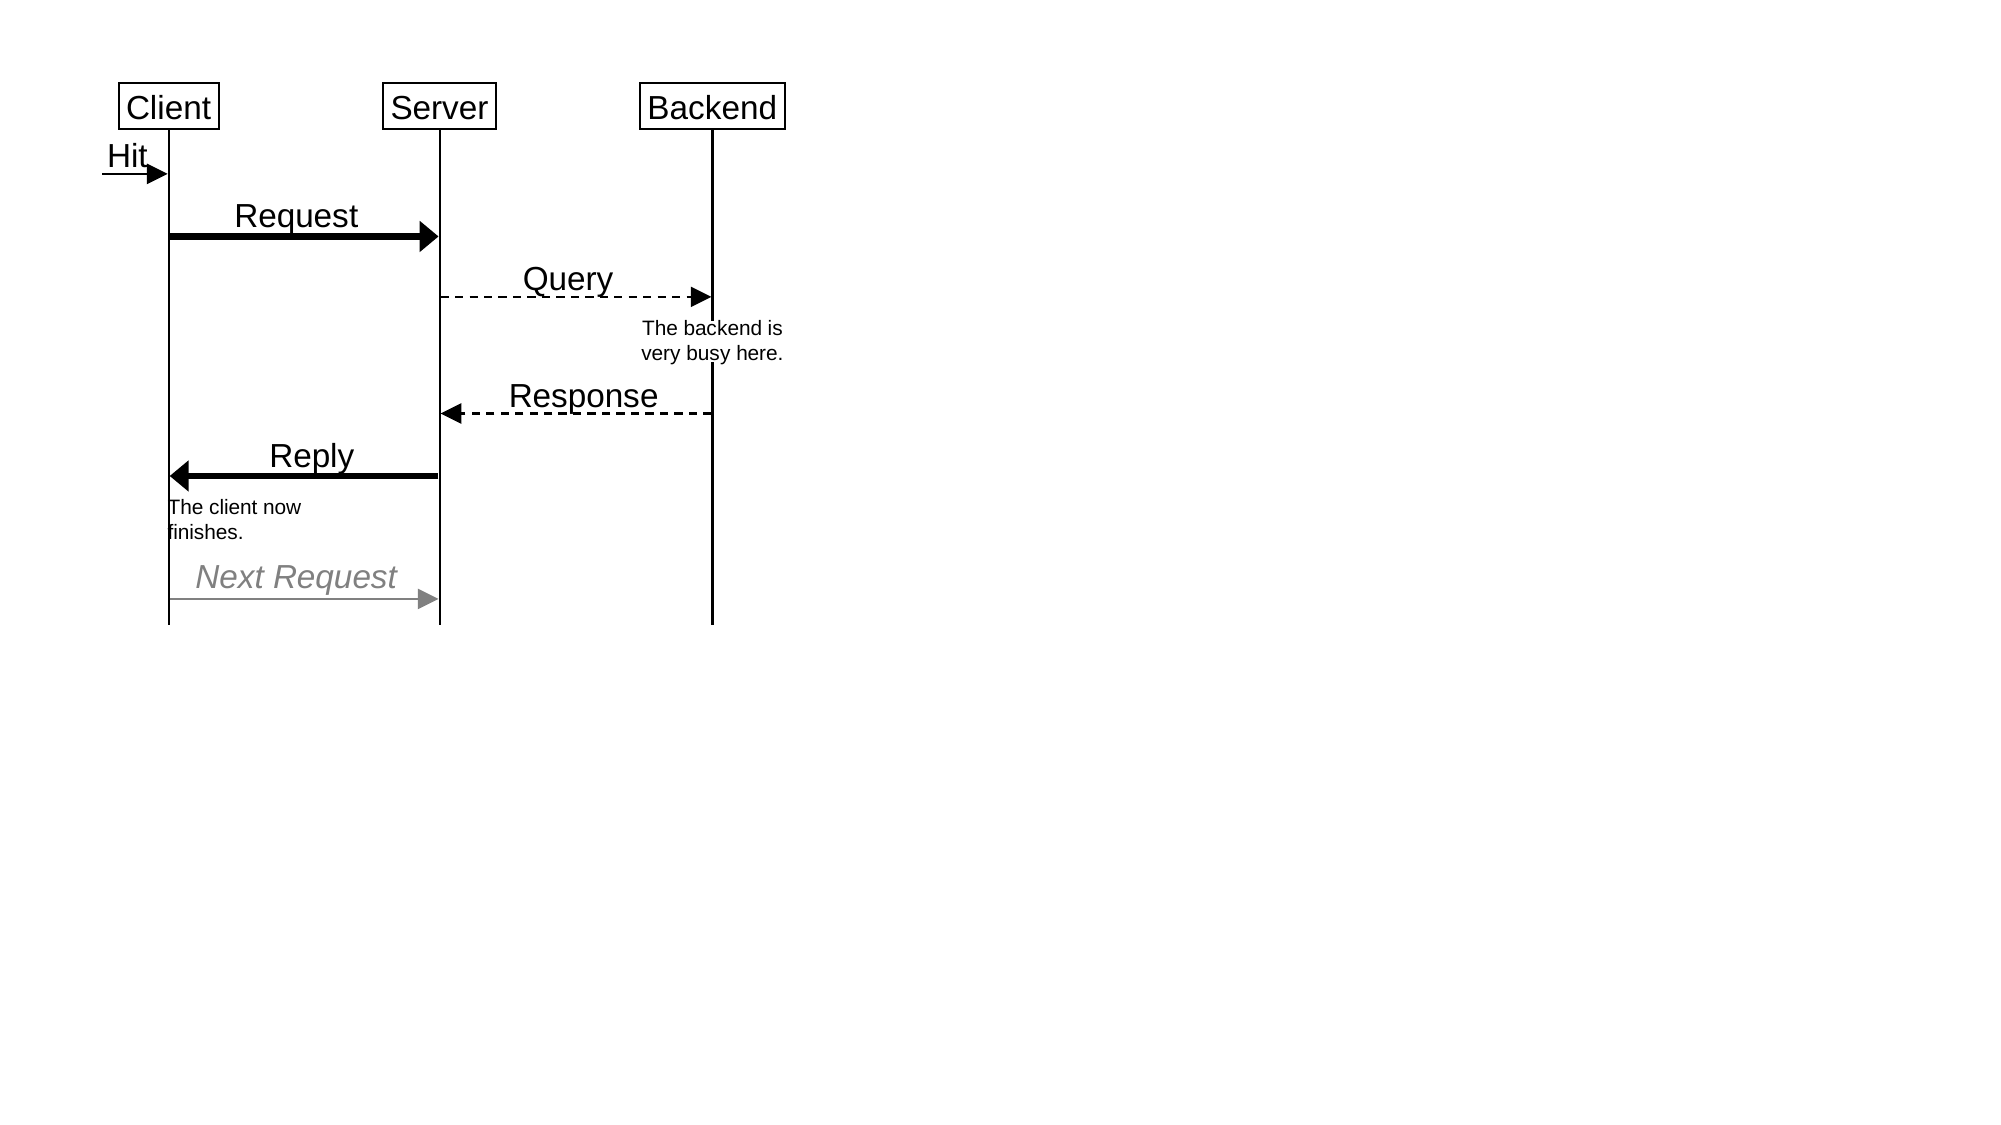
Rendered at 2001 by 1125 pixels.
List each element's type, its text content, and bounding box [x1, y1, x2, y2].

text_box Client [118, 83, 219, 130]
text_box Hit [105, 135, 150, 173]
text_box The client now finishes. [169, 493, 315, 548]
text_box Next Request [193, 554, 400, 597]
text_box Request [232, 195, 361, 233]
text_box Response [506, 374, 661, 413]
text_box Server [383, 83, 496, 130]
text_box [74, 74, 832, 625]
text_box Backend [639, 83, 786, 130]
text_box Query [520, 258, 616, 296]
text_box Reply [267, 435, 357, 473]
text_box The backend is very busy here. [634, 314, 790, 369]
